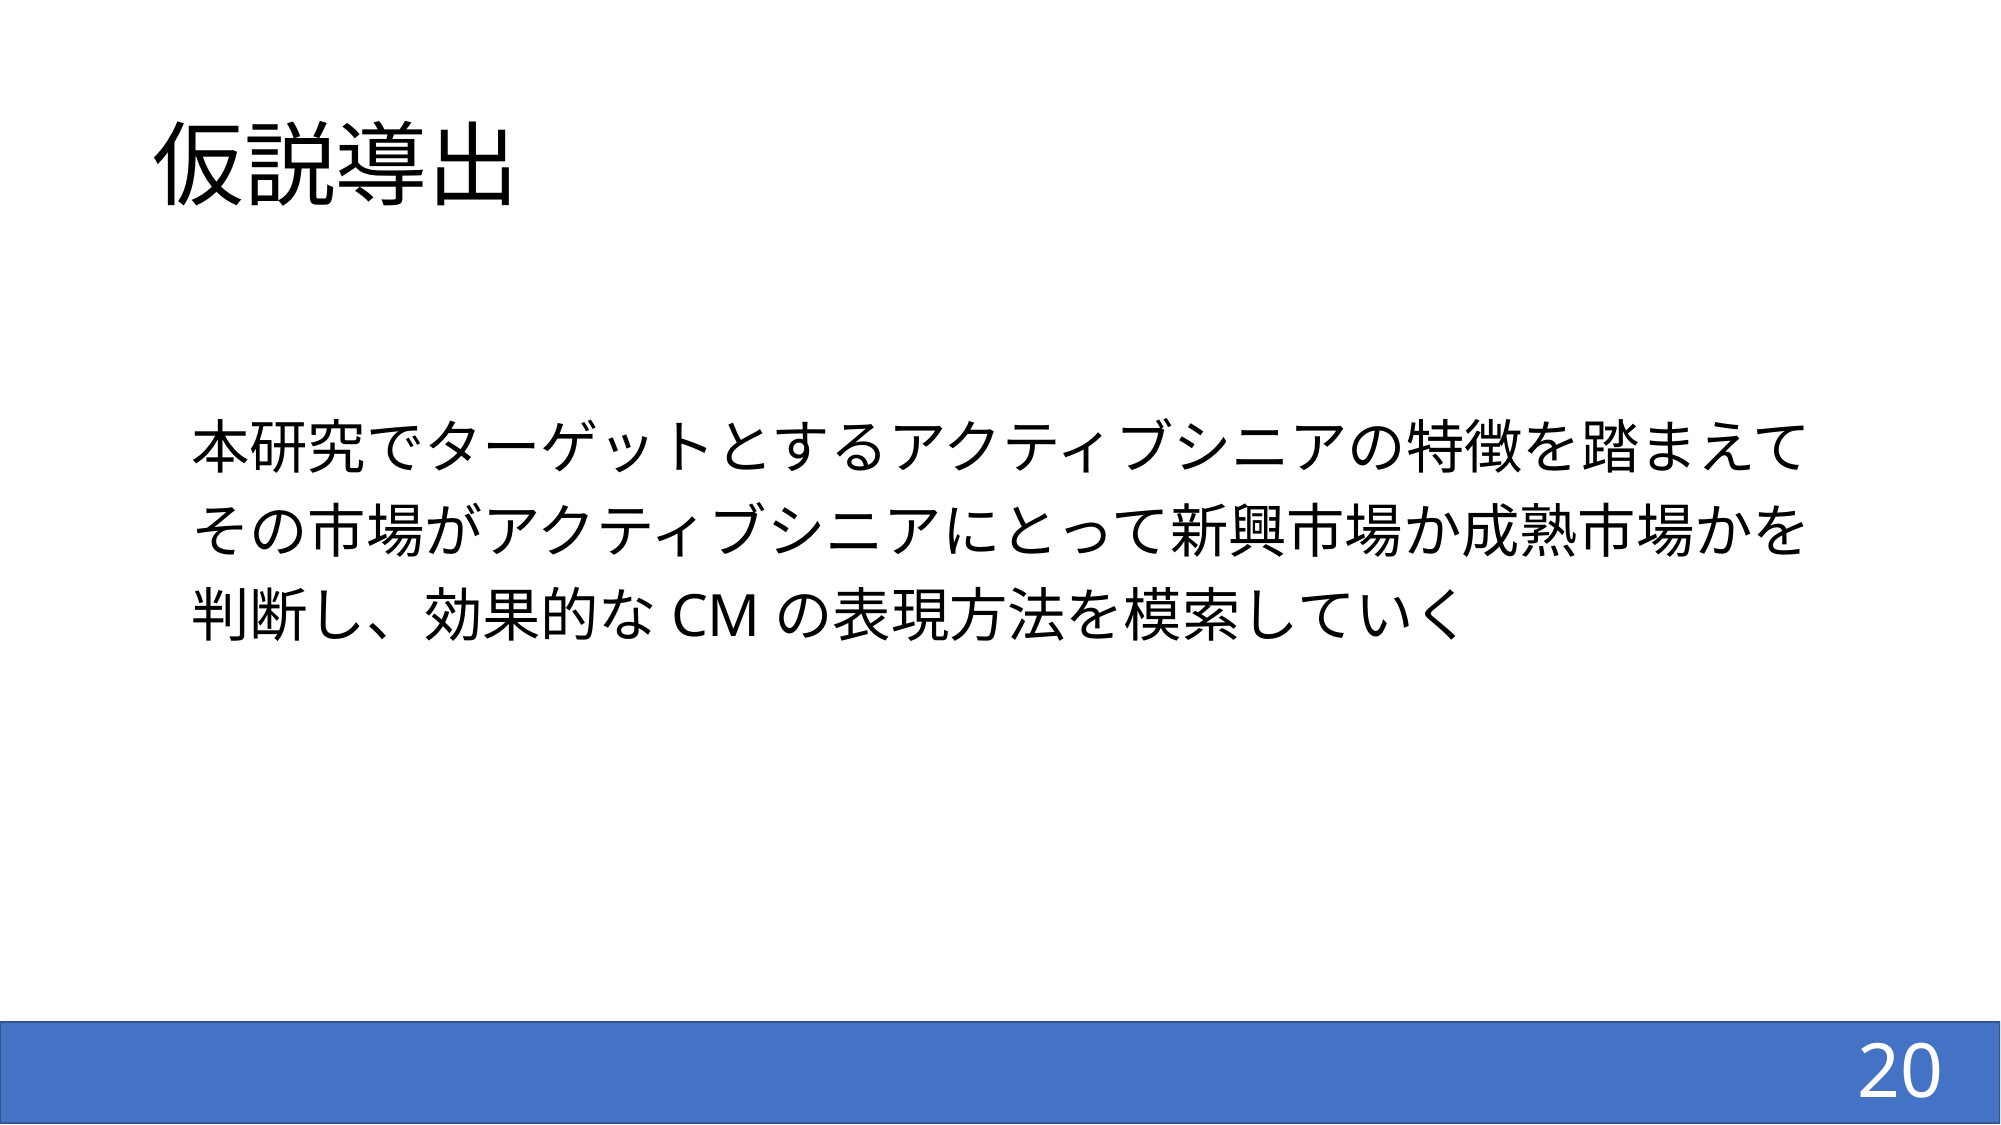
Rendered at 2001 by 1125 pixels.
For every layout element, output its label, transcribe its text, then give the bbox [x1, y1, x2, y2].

title 仮説導出 [137, 59, 1863, 278]
list 本研究でターゲットとするアクティブシニアの特徴を踏まえて その市場がアクティブシニアにとって新興市場か成熟市場かを 判断し、効果的なCMの表現方法を模索していく [176, 411, 1902, 1125]
slide_number 20 [1507, 1043, 1958, 1104]
